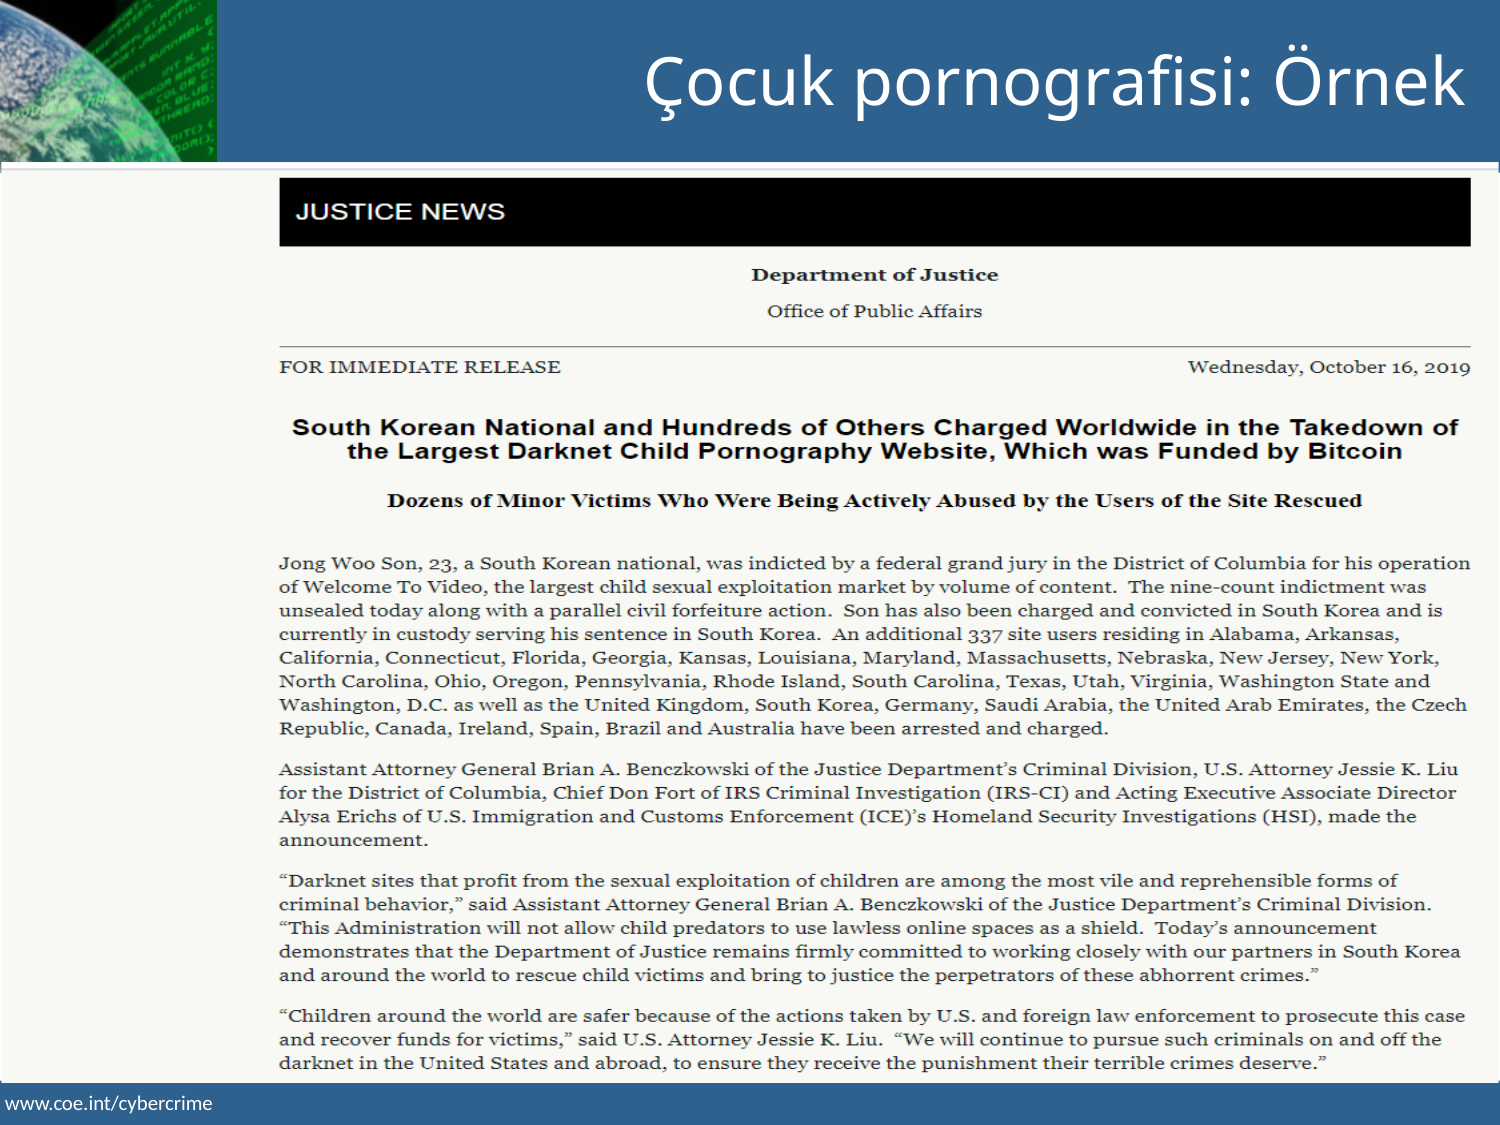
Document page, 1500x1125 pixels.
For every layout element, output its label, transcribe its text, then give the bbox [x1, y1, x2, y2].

text_box Çocuk pornografisi: Örnek [230, 31, 1483, 126]
picture [0, 0, 1499, 1083]
